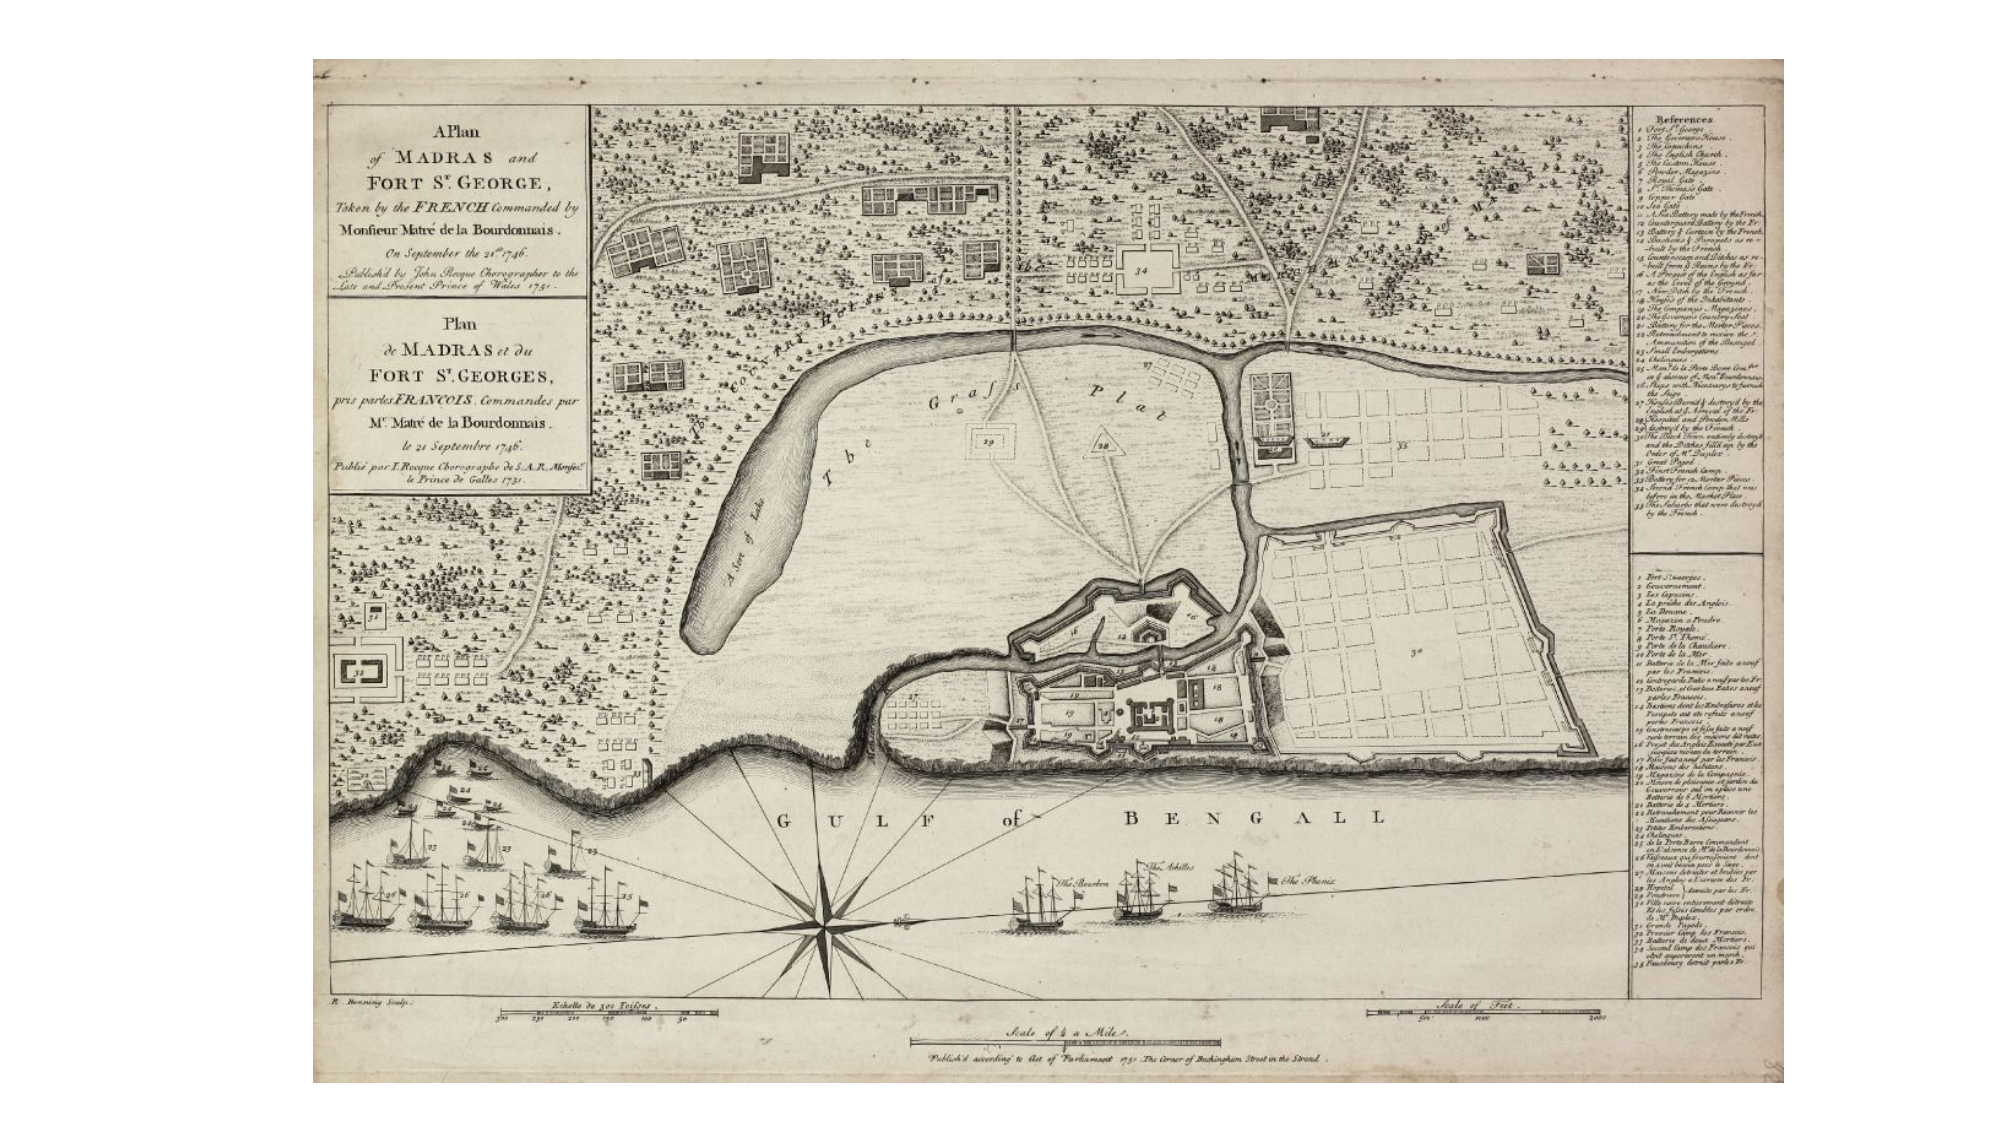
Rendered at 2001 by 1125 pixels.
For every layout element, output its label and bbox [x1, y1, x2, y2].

list [313, 59, 1784, 1083]
